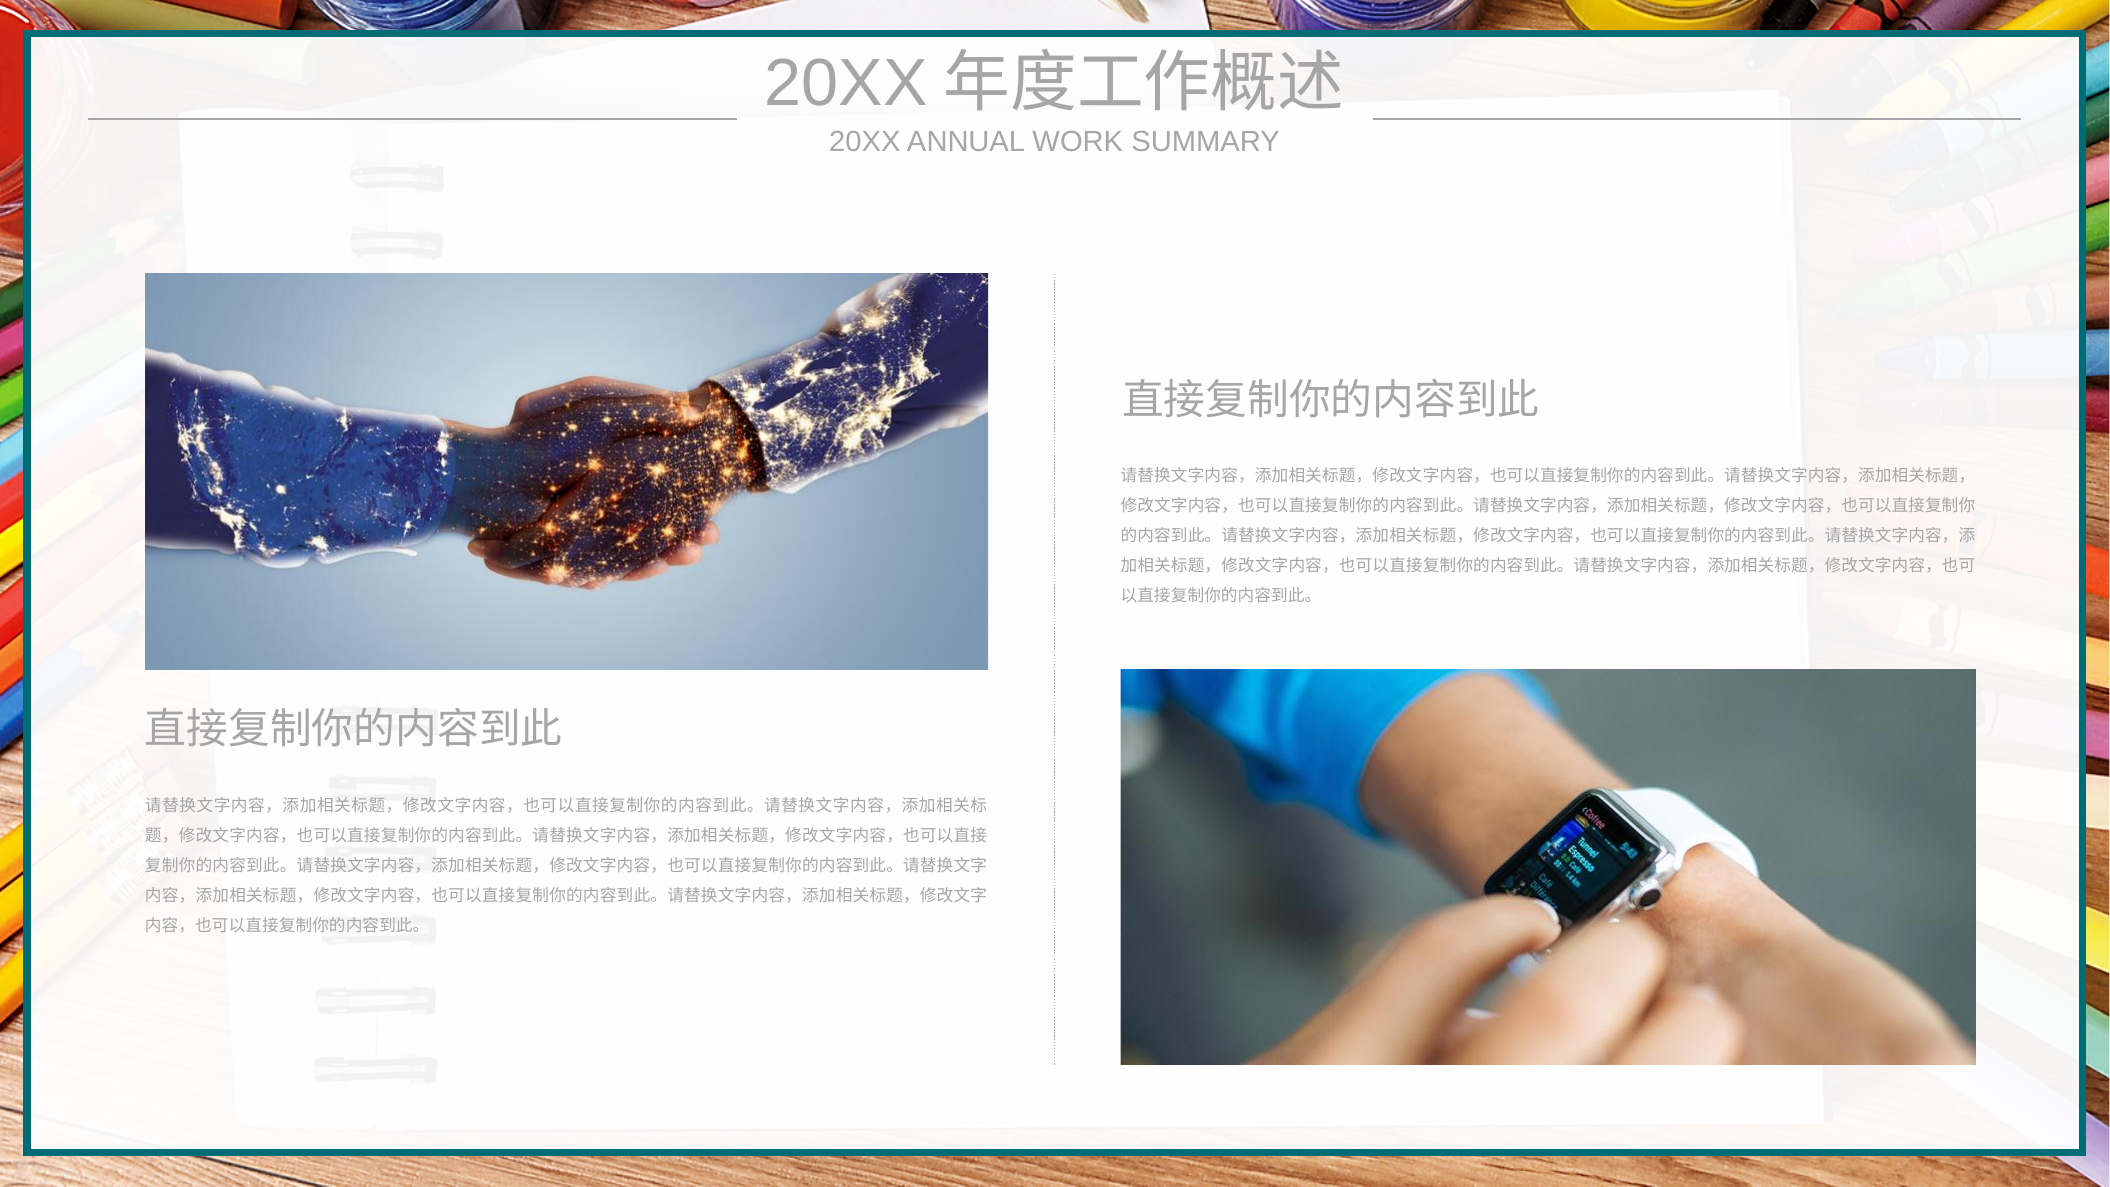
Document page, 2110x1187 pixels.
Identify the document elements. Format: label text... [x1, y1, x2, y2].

text_box 20XX ANNUAL WORK SUMMARY [824, 122, 1285, 158]
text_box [1120, 372, 1977, 1065]
text_box 20XX年度工作概述 [730, 38, 1379, 119]
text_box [145, 273, 989, 937]
picture [0, 0, 2110, 1187]
